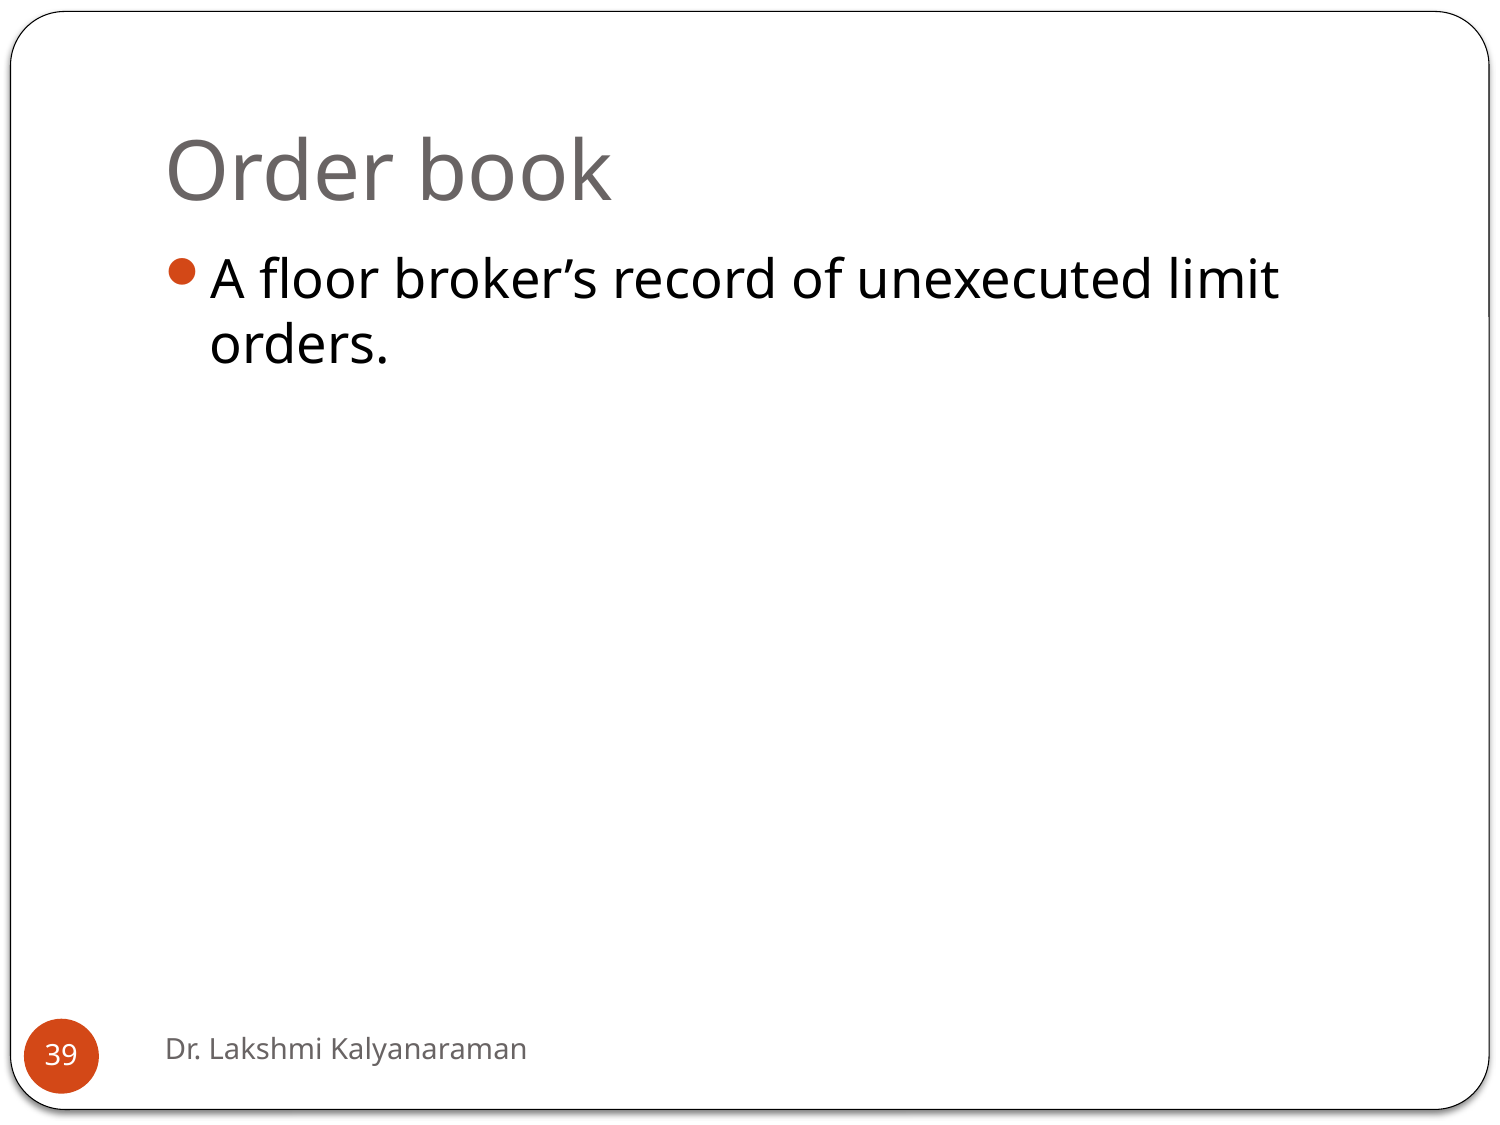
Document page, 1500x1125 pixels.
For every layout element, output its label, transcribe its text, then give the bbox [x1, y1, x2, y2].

footer Dr. Lakshmi Kalyanaraman [150, 1012, 800, 1088]
slide_number 39 [23, 1018, 99, 1094]
title Order book [150, 45, 1425, 233]
list A floor broker’s record of unexecuted limit orders. [150, 237, 1425, 988]
